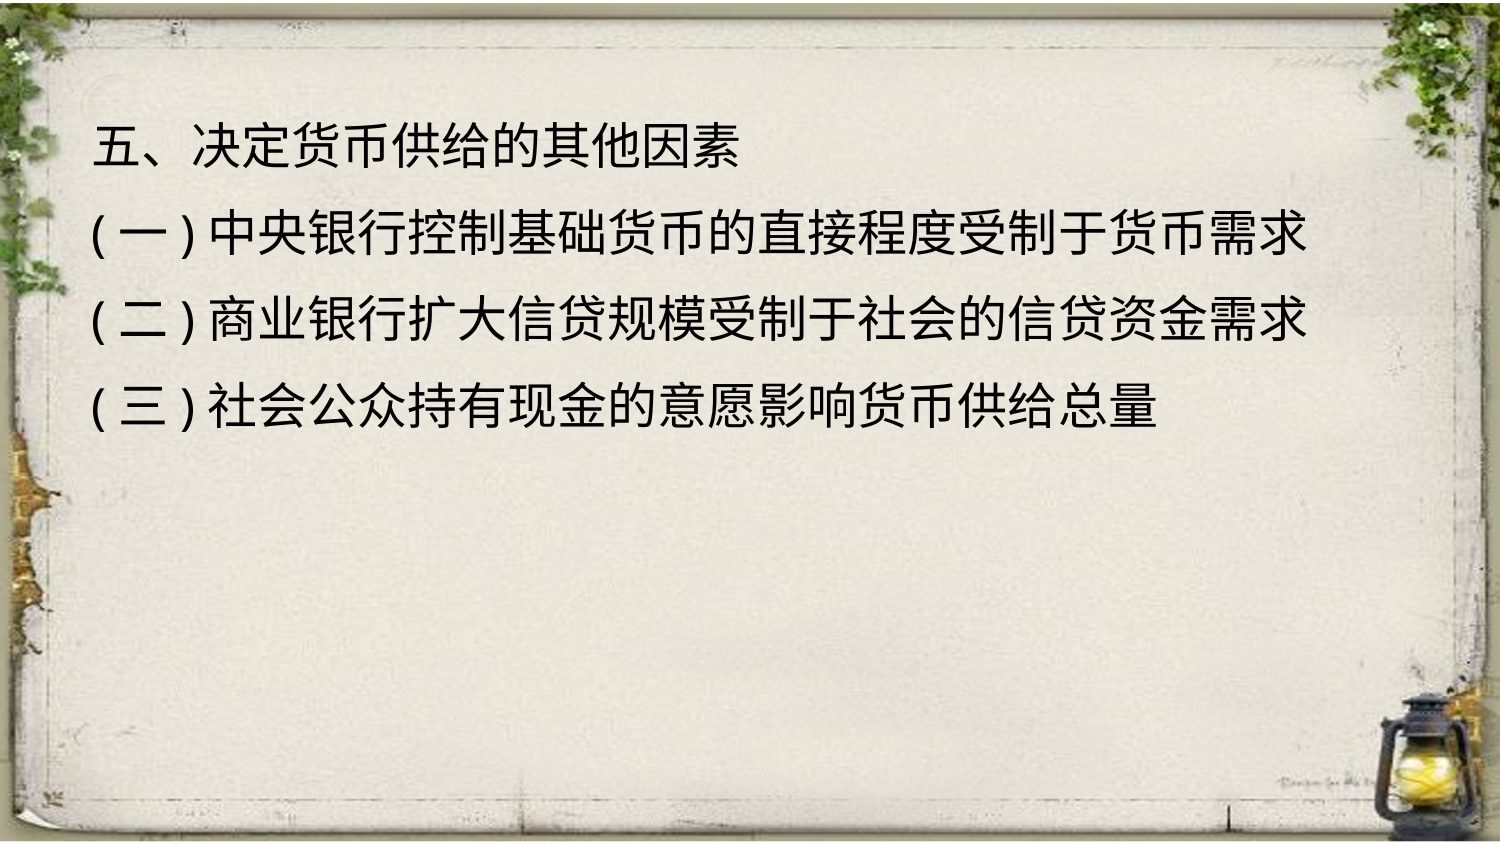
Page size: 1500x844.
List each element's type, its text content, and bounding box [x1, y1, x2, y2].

picture [0, 0, 1500, 844]
list 五、决定货币供给的其他因素 (一)中央银行控制基础货币的直接程度受制于货币需求 (二)商业银行扩大信贷规模受制于社会的信贷资金需求 (三)社会公众持有现金的意愿影响货币供给总量 [76, 100, 1439, 818]
